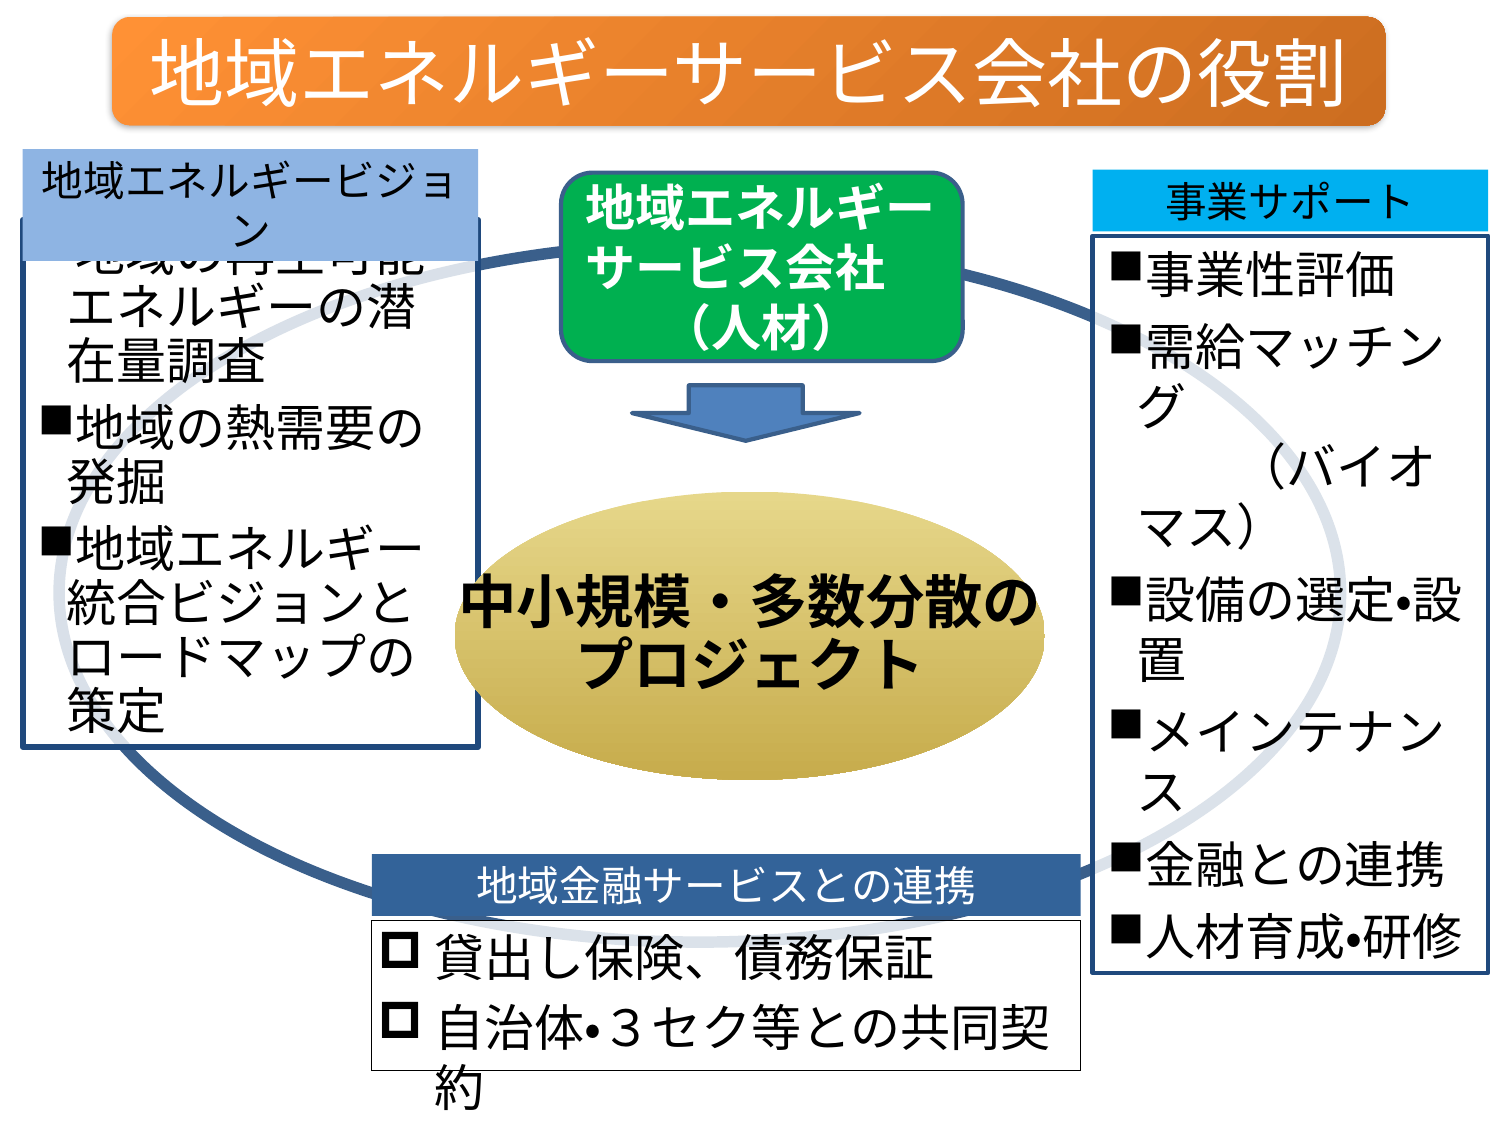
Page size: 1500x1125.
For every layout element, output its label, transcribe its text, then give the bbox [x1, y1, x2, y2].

text_box 地域エネルギービジョン [22, 149, 479, 261]
text_box [447, 916, 953, 920]
text_box [122, 250, 1092, 895]
text_box 地域金融サービスとの連携 [371, 854, 1081, 916]
text_box 地域エネルギーサービス会社 （人材） [558, 170, 965, 364]
text_box [629, 383, 862, 443]
text_box 中小規模・多数分散の プロジェクト [454, 491, 1045, 780]
text_box 事業サポート [1092, 169, 1489, 232]
text_box 地域エネルギーサービス会社の役割 [112, 16, 1386, 126]
text_box 地域の再生可能エネルギーの潜在量調査 地域の熱需要の発掘 地域エネルギー統合ビジョンとロードマップの策定 [22, 261, 479, 747]
text_box 貸出し保険、債務保証 自治体・３セク等との共同契約 [371, 920, 1081, 1071]
text_box 事業性評価 需給マッチング （バイオマス） 設備の選定・設置 メインテナンス 金融との連携 人材育成・研修 [1092, 235, 1489, 973]
